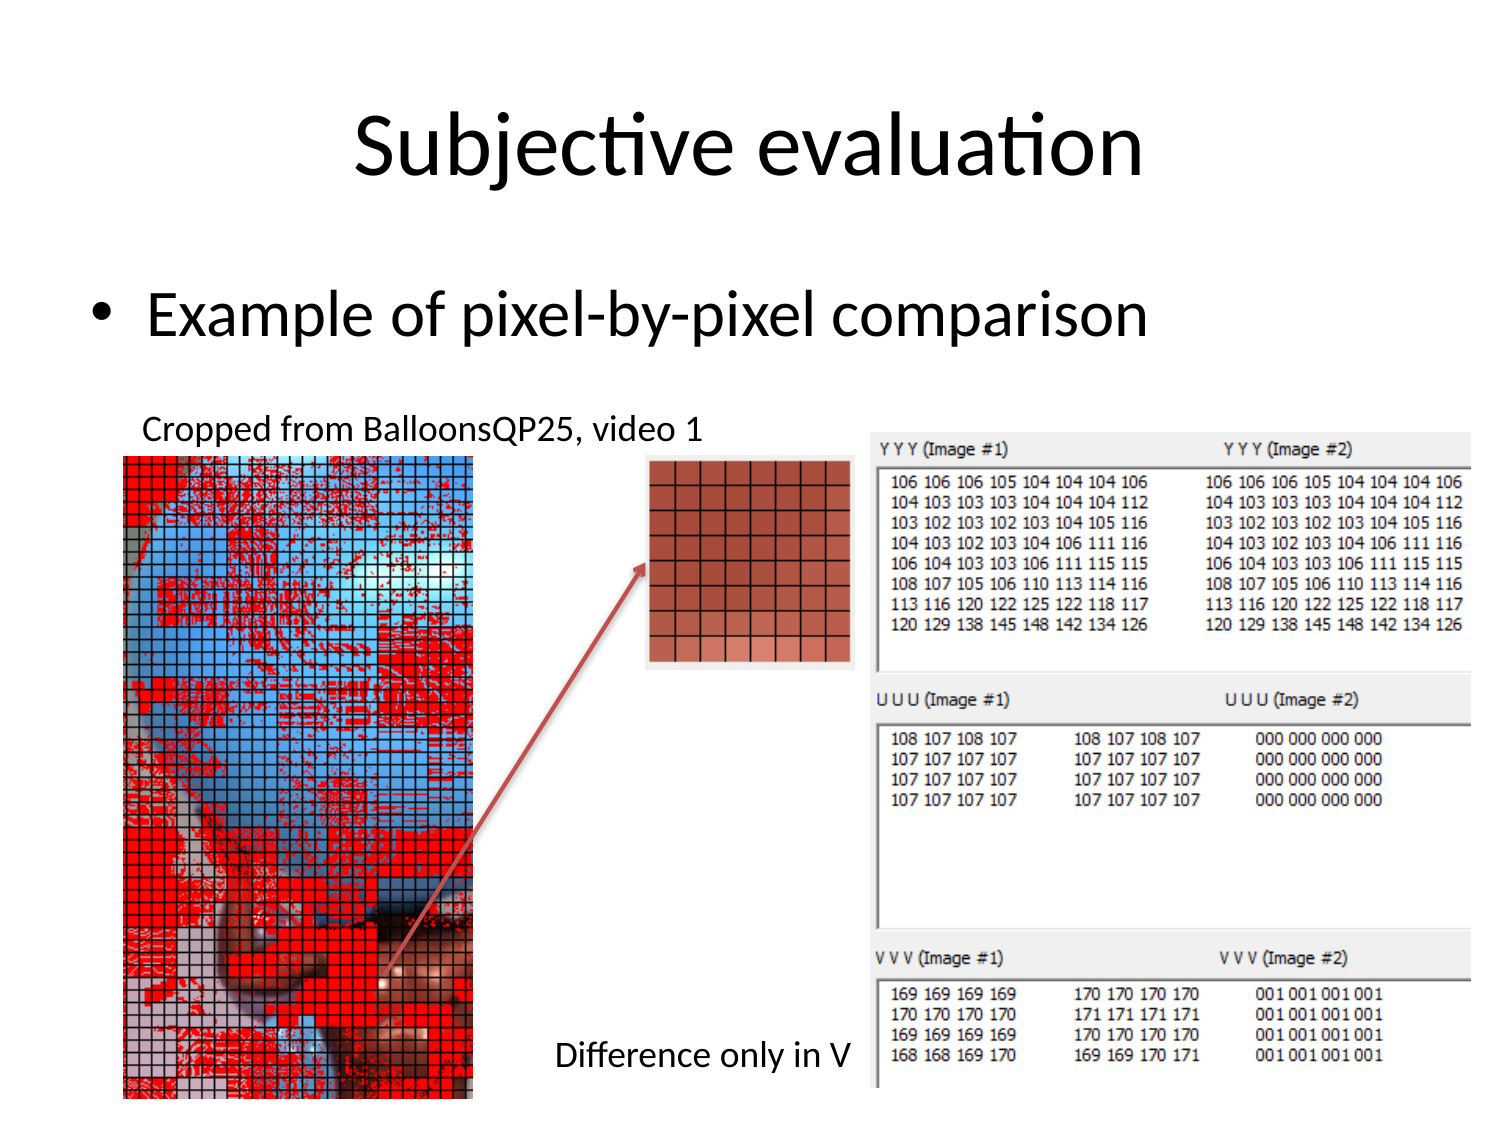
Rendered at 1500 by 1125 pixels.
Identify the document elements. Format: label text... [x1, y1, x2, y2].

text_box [383, 562, 646, 977]
picture [123, 455, 473, 1099]
picture [645, 455, 855, 670]
title Subjective evaluation [75, 45, 1425, 233]
text_box Cropped from BalloonsQP25, video 1 [127, 397, 719, 457]
text_box Difference only in V [539, 1023, 865, 1083]
picture [870, 432, 1471, 1088]
list Example of pixel-by-pixel comparison [75, 262, 1425, 1005]
